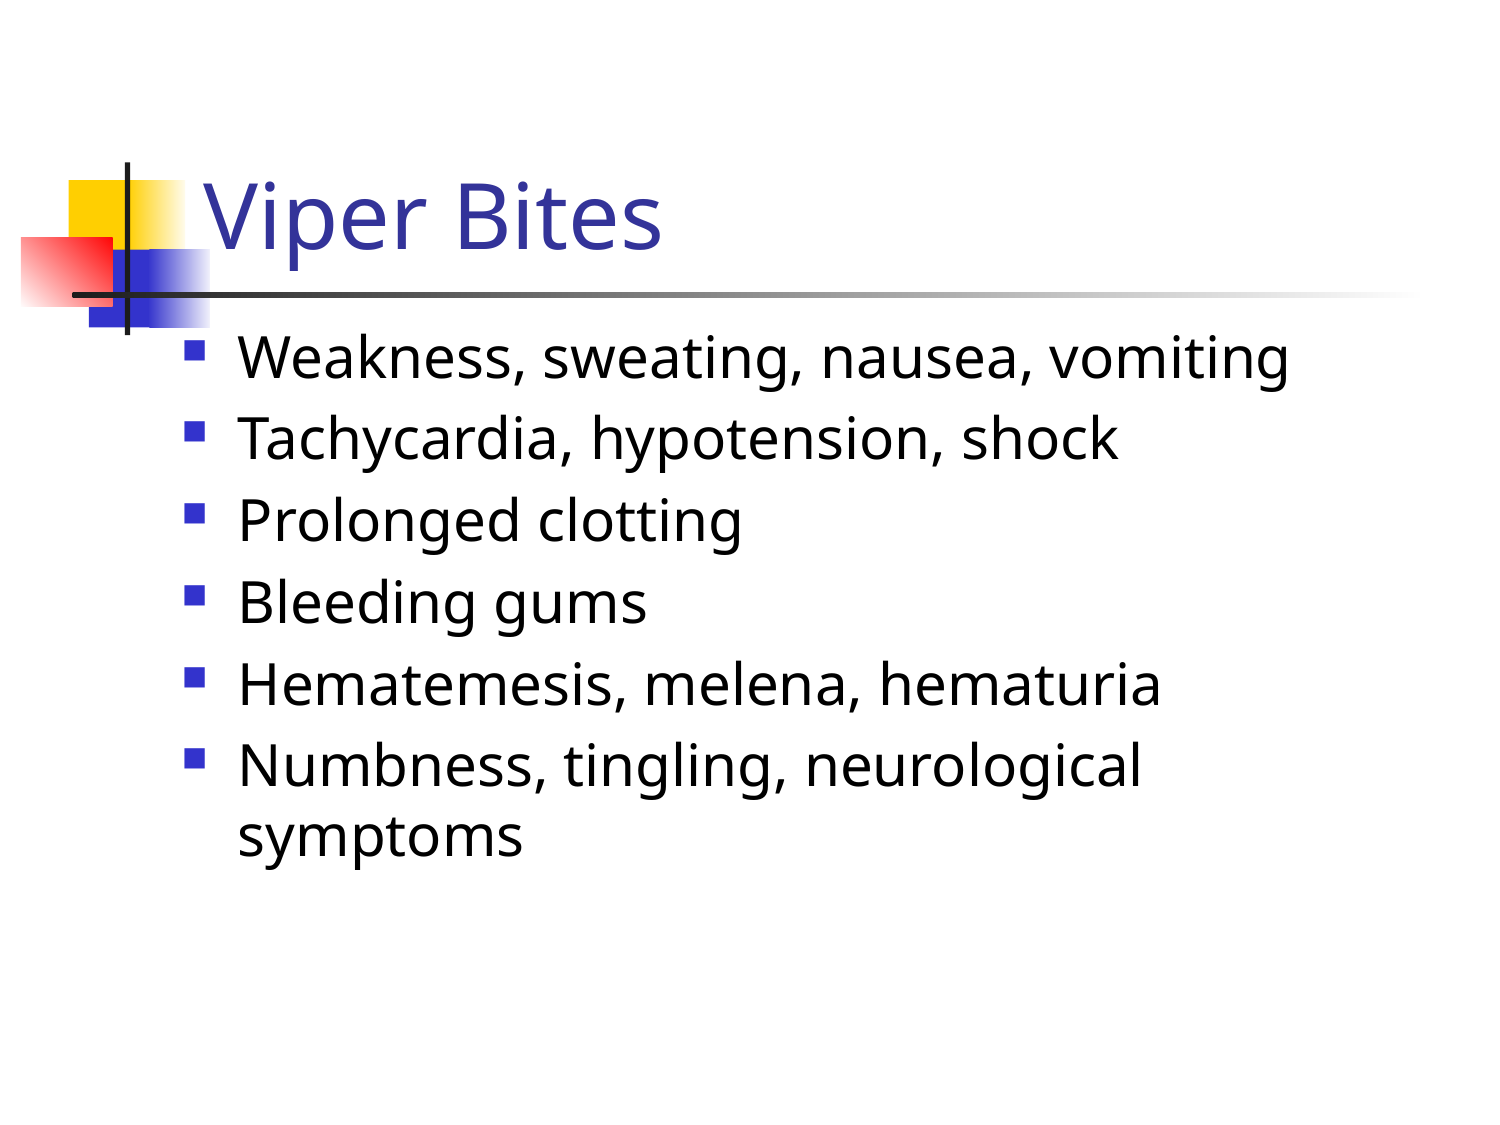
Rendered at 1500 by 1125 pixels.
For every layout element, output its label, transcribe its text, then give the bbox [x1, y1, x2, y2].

title Viper Bites [188, 34, 1468, 276]
list Weakness, sweating, nausea, vomiting Tachycardia, hypotension, shock Prolonged clotting Bleeding gums Hematemesis, melena, hematuria Numbness, tingling, neurological symptoms [166, 312, 1345, 988]
